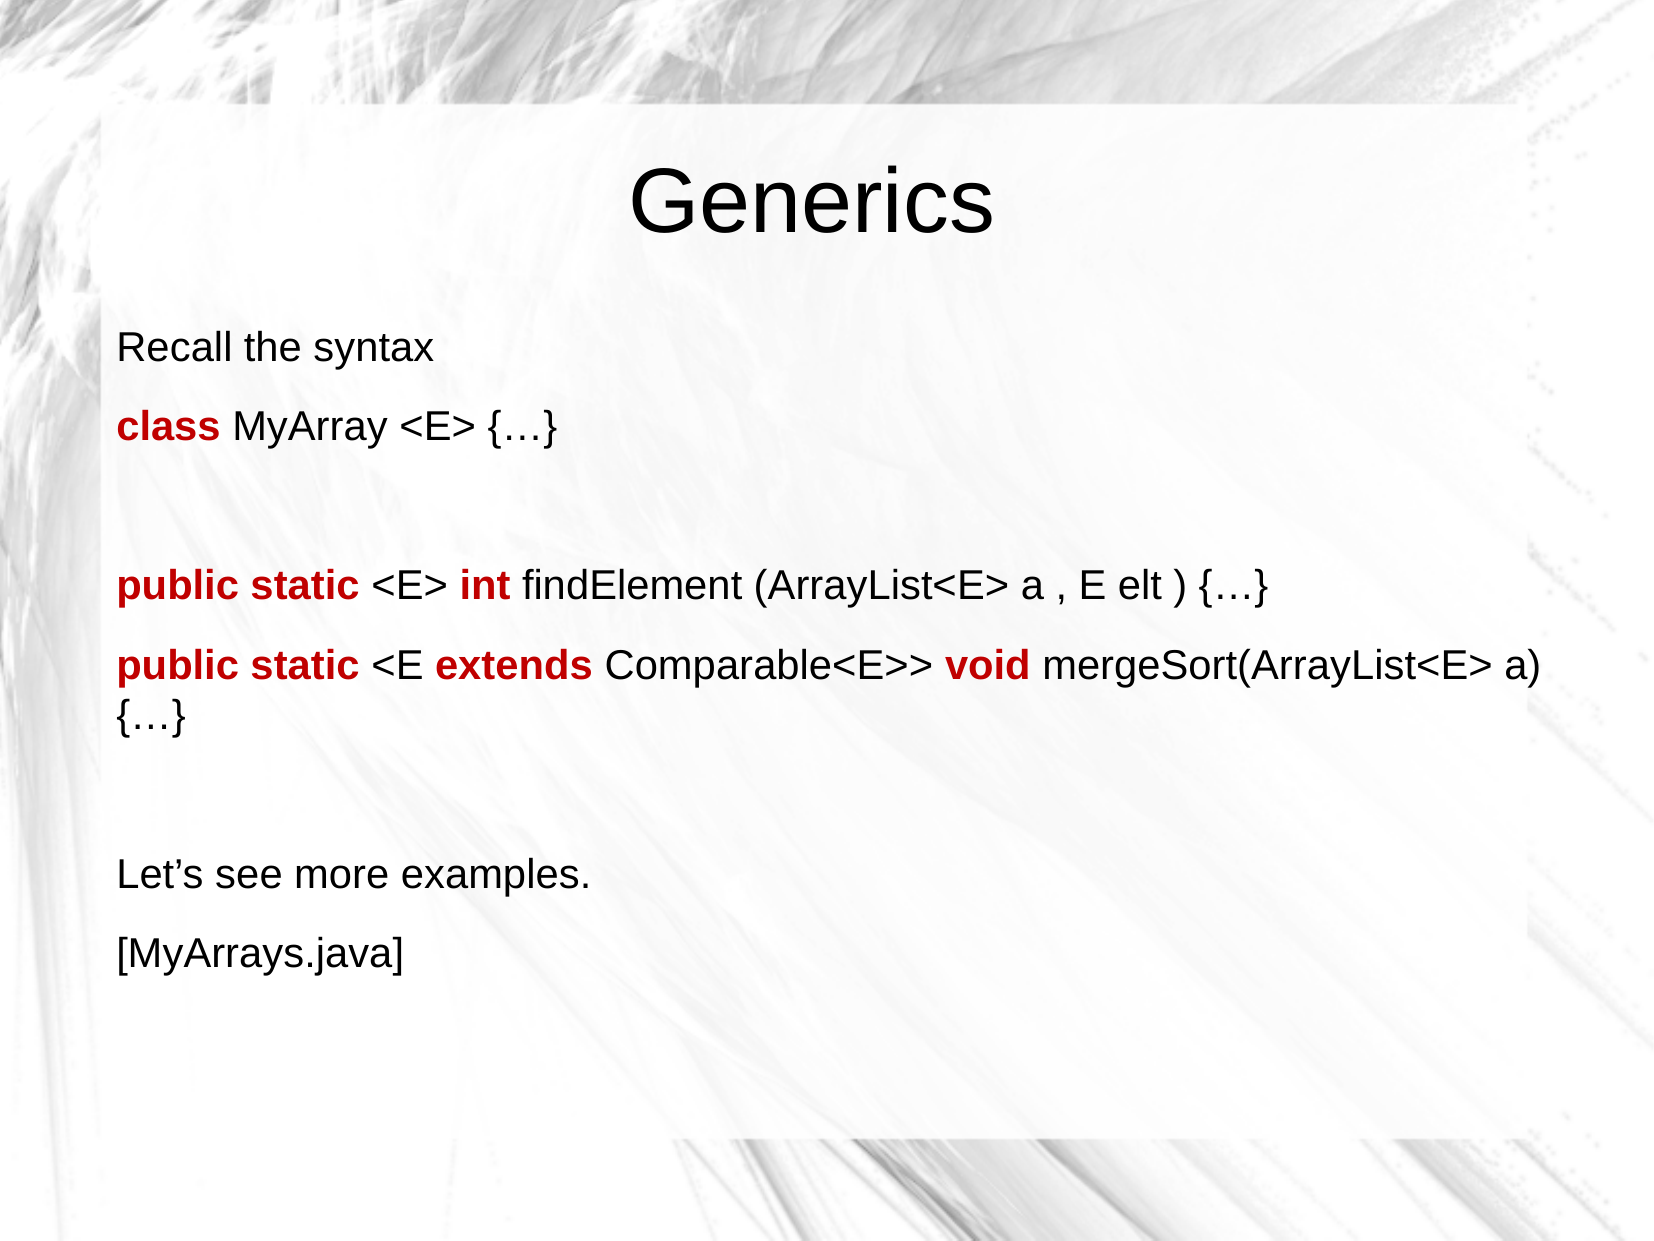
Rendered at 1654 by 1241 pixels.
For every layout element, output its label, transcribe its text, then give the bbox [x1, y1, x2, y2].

list Recall the syntax class MyArray <E> {…} public static <E> int findElement (ArrayList<E> a , E elt ) {…} public static <E extends Comparable<E>> void mergeSort(ArrayList<E> a) {…} Let’s see more examples. [MyArrays.java] [116, 319, 1569, 1102]
title Generics [118, 112, 1506, 281]
picture [0, 0, 1654, 1241]
